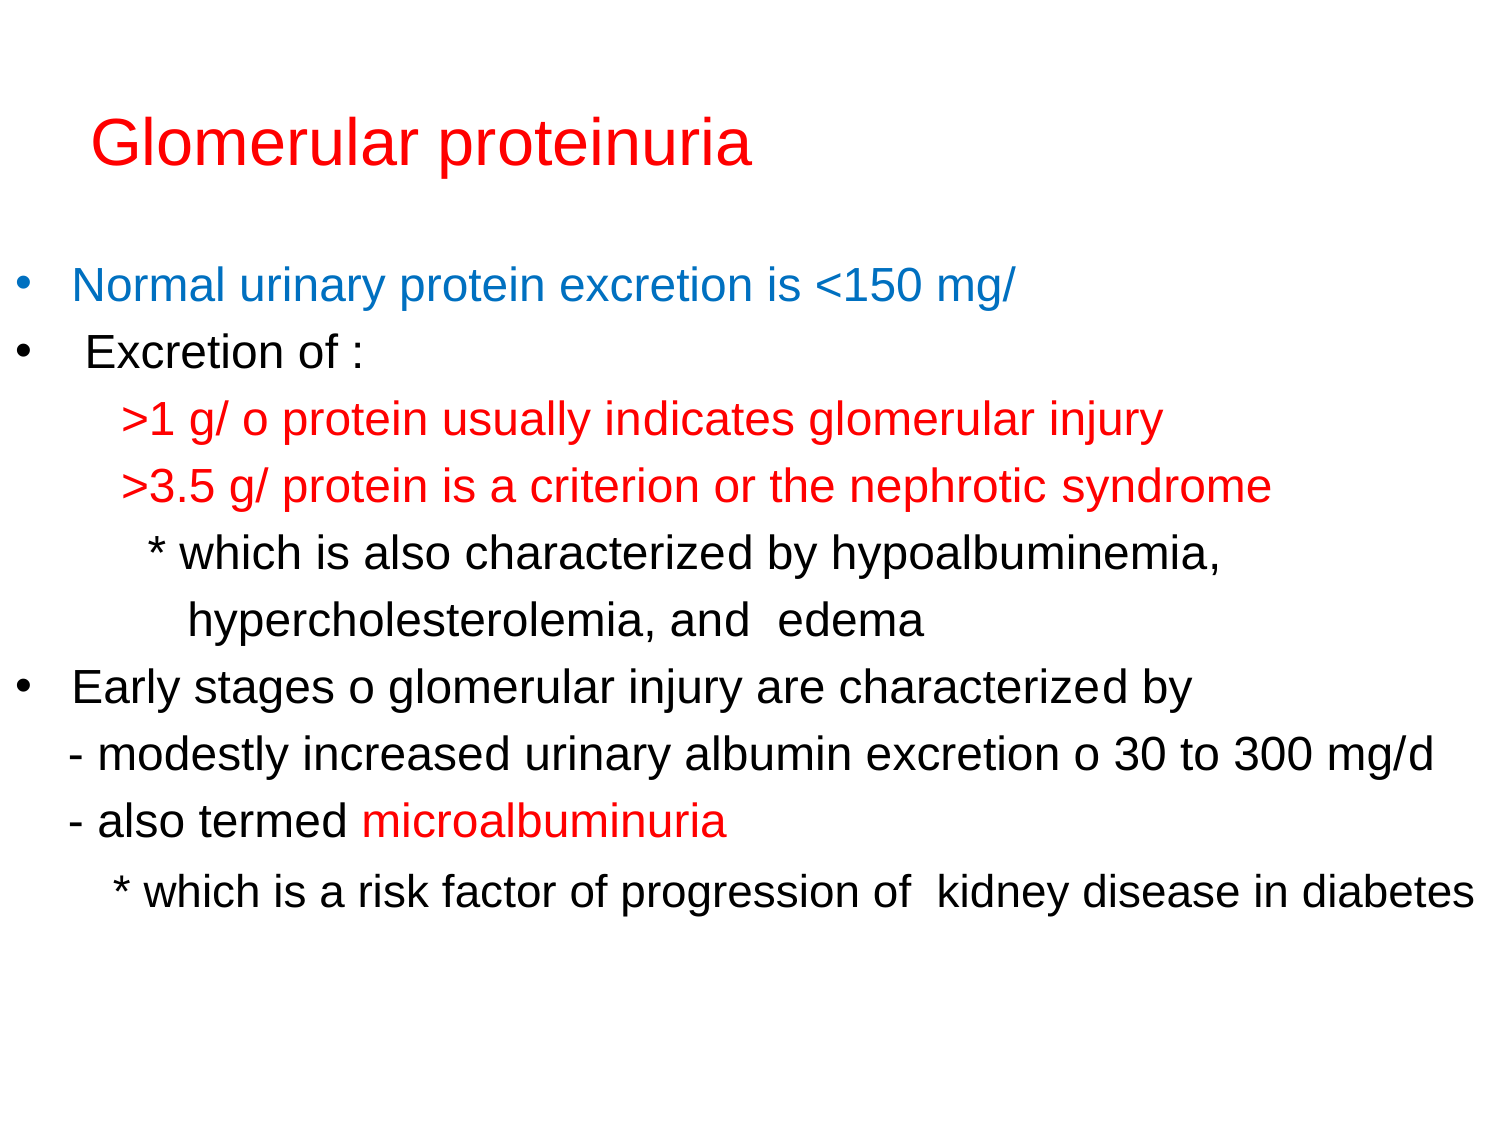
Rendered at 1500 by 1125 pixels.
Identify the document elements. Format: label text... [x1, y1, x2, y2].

list Normal urinary protein excretion is <150 mg/ Excretion of : >1 g/ o protein usually indicates glomerular injury >3.5 g/ protein is a criterion or the nephrotic syndrome * which is also characterized by hypoalbuminemia, hypercholesterolemia, and edema Early stages o glomerular injury are characterized by - modestly increased urinary albumin excretion o 30 to 300 mg/d - also termed microalbuminuria * which is a risk factor of progression of kidney disease in diabetes [0, 246, 1500, 989]
title Glomerular proteinuria [75, 45, 1425, 233]
